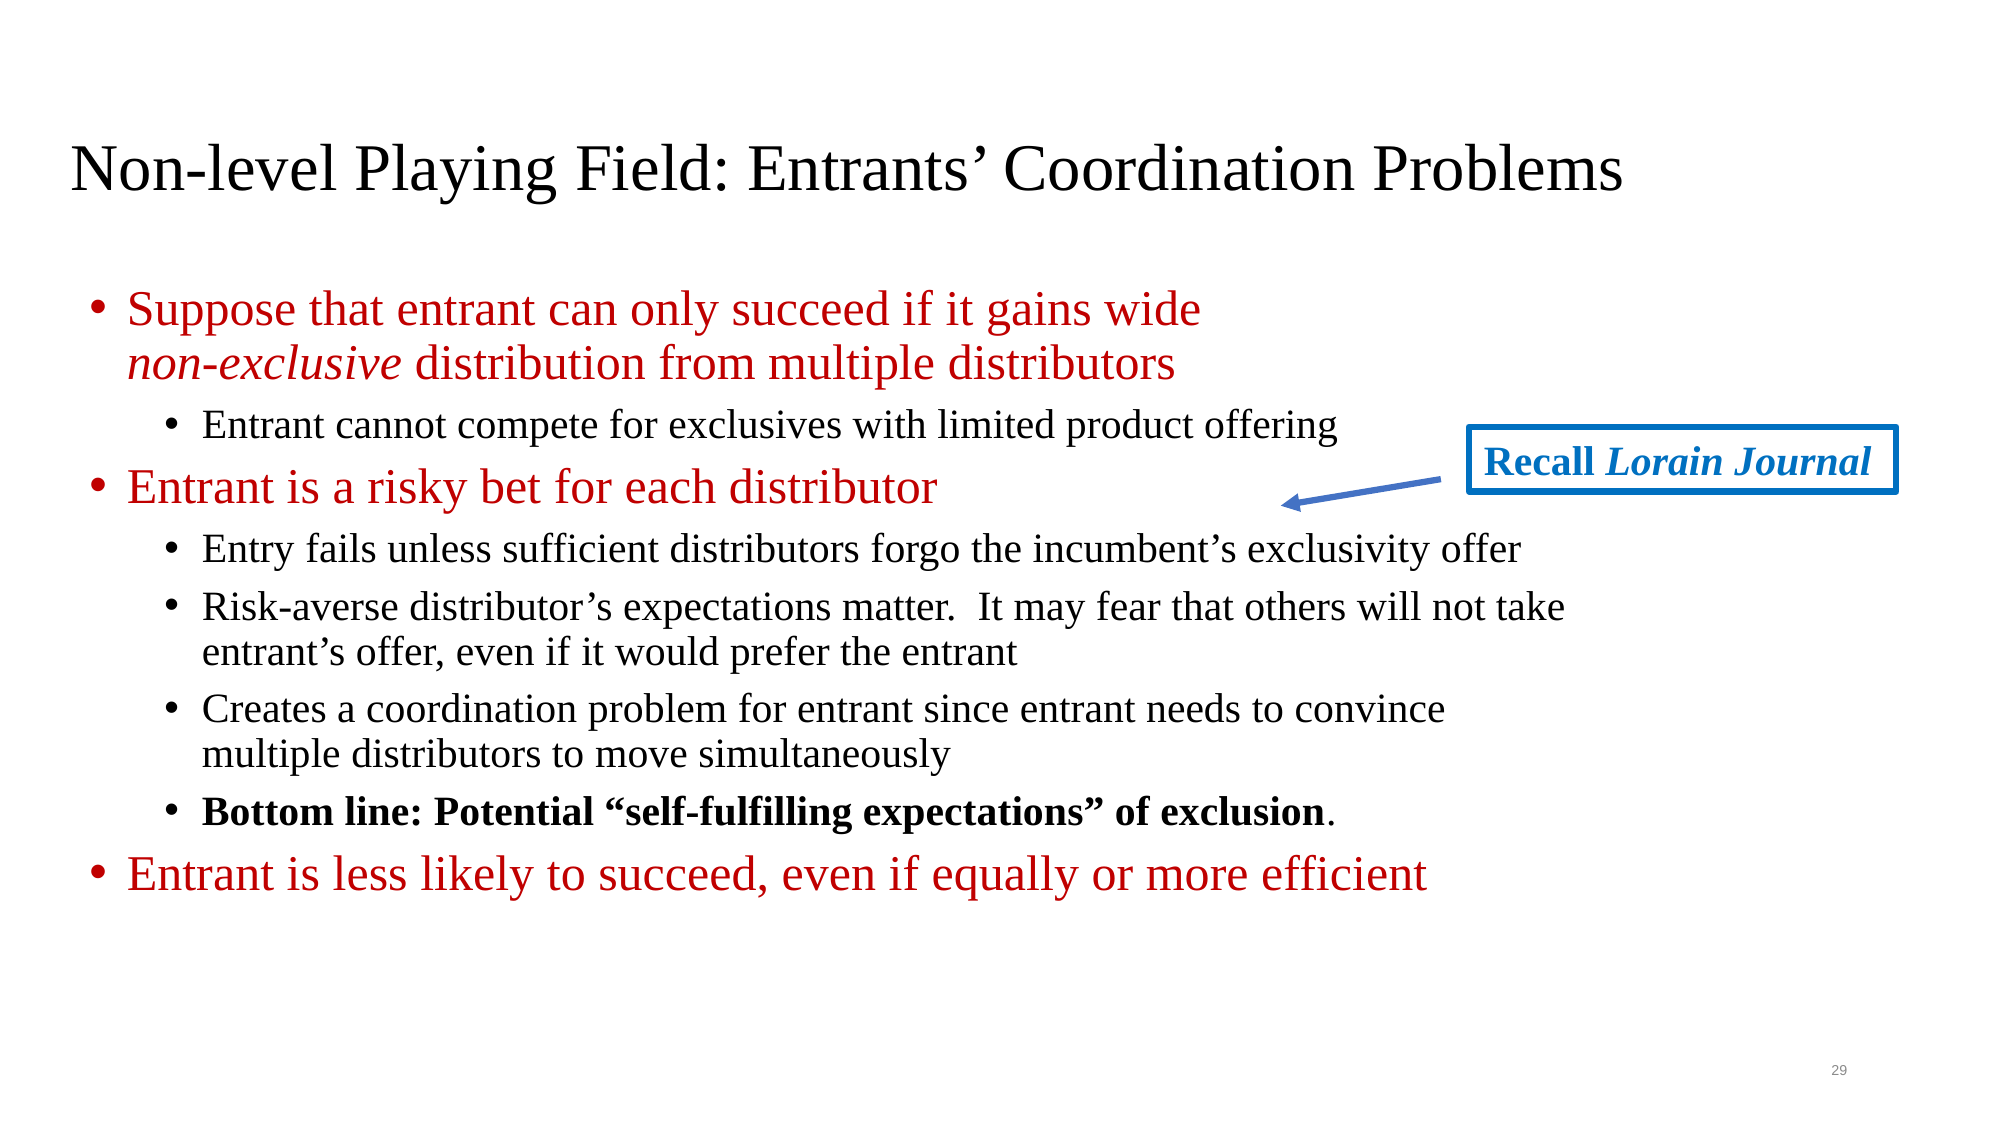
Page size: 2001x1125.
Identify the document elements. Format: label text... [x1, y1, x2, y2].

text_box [1280, 479, 1441, 506]
title Non-level Playing Field: Entrants’ Coordination Problems [55, 59, 1863, 278]
text_box Recall Lorain Journal [1468, 426, 1897, 492]
slide_number 29 [1412, 1042, 1863, 1103]
list Suppose that entrant can only succeed if it gains wide non-exclusive distribution from multiple distributors Entrant cannot compete for exclusives with limited product offering Entrant is a risky bet for each distributor Entry fails unless sufficient distributors forgo the incumbent’s exclusivity offer Risk-averse distributor’s expectations matter. It may fear that others will not take entrant’s offer, even if it would prefer the entrant Creates a coordination problem for entrant since entrant needs to convince multiple distributors to move simultaneously Bottom line: Potential “self-fulfilling expectations” of exclusion. Entrant is less likely to succeed, even if equally or more efficient [74, 275, 1700, 1103]
